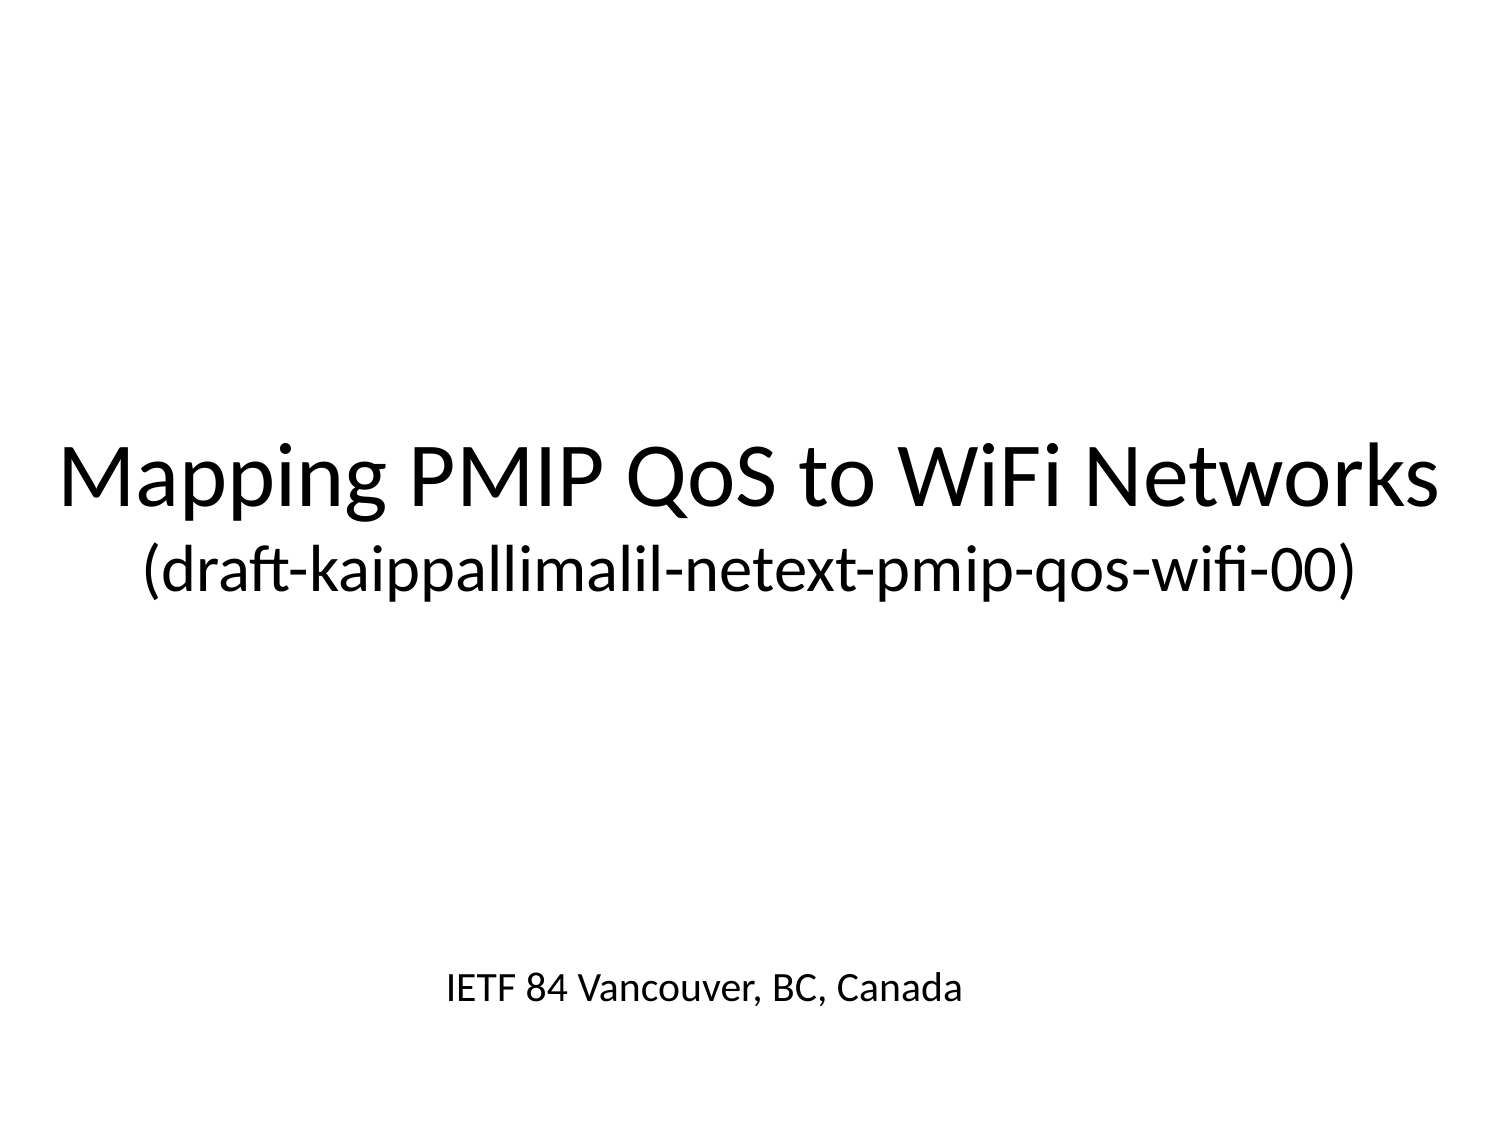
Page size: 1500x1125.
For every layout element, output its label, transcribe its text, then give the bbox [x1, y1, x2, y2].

title Mapping PMIP QoS to WiFi Networks (draft-kaippallimalil-netext-pmip-qos-wifi-00) [41, 326, 1459, 693]
text_box IETF 84 Vancouver, BC, Canada [431, 952, 1022, 1018]
